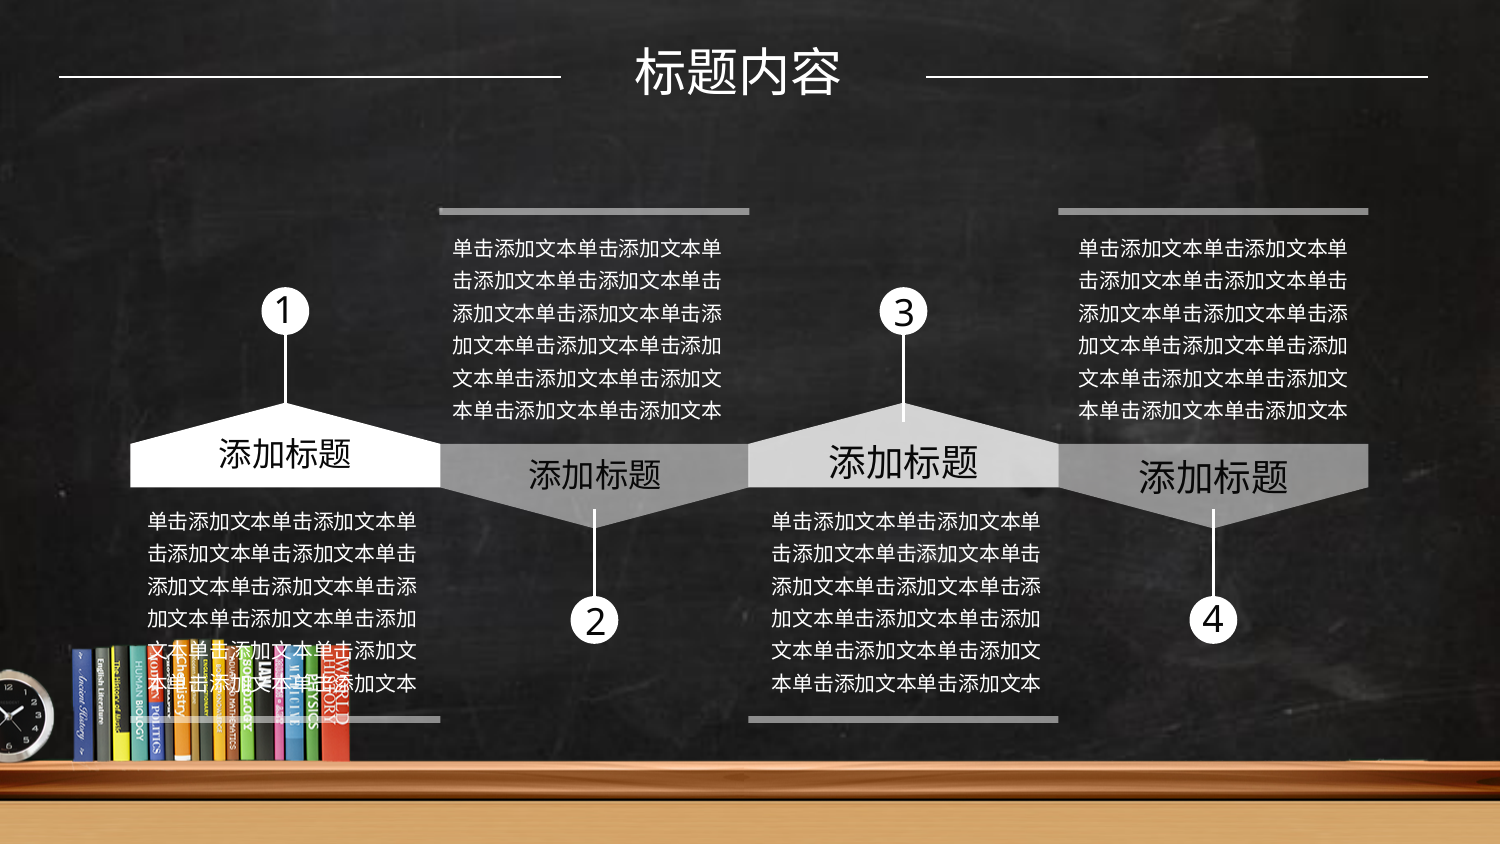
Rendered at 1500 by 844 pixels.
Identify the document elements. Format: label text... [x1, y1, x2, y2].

text_box [128, 714, 442, 725]
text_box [257, 278, 311, 401]
picture [0, 0, 1500, 844]
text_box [130, 402, 441, 488]
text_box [748, 402, 1059, 494]
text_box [1058, 443, 1369, 529]
text_box 单击添加文本单击添加文本单击添加文本单击添加文本单击添加文本单击添加文本单击添加文本单击添加文本单击添加文本单击添加文本单击添加文本单击添加文本单击添加文本 [760, 501, 1069, 702]
text_box [746, 714, 1061, 725]
text_box 标题内容 [608, 32, 868, 110]
text_box 单击添加文本单击添加文本单击添加文本单击添加文本单击添加文本单击添加文本单击添加文本单击添加文本单击添加文本单击添加文本单击添加文本单击添加文本单击添加文本 [441, 222, 751, 429]
text_box 单击添加文本单击添加文本单击添加文本单击添加文本单击添加文本单击添加文本单击添加文本单击添加文本单击添加文本单击添加文本单击添加文本单击添加文本单击添加文本 [1067, 222, 1376, 429]
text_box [878, 281, 931, 401]
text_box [1186, 508, 1240, 649]
text_box [1056, 206, 1370, 217]
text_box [439, 443, 750, 529]
text_box 单击添加文本单击添加文本单击添加文本单击添加文本单击添加文本单击添加文本单击添加文本单击添加文本单击添加文本单击添加文本单击添加文本单击添加文本单击添加文本 [135, 495, 445, 702]
text_box [437, 206, 752, 217]
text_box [569, 538, 623, 651]
